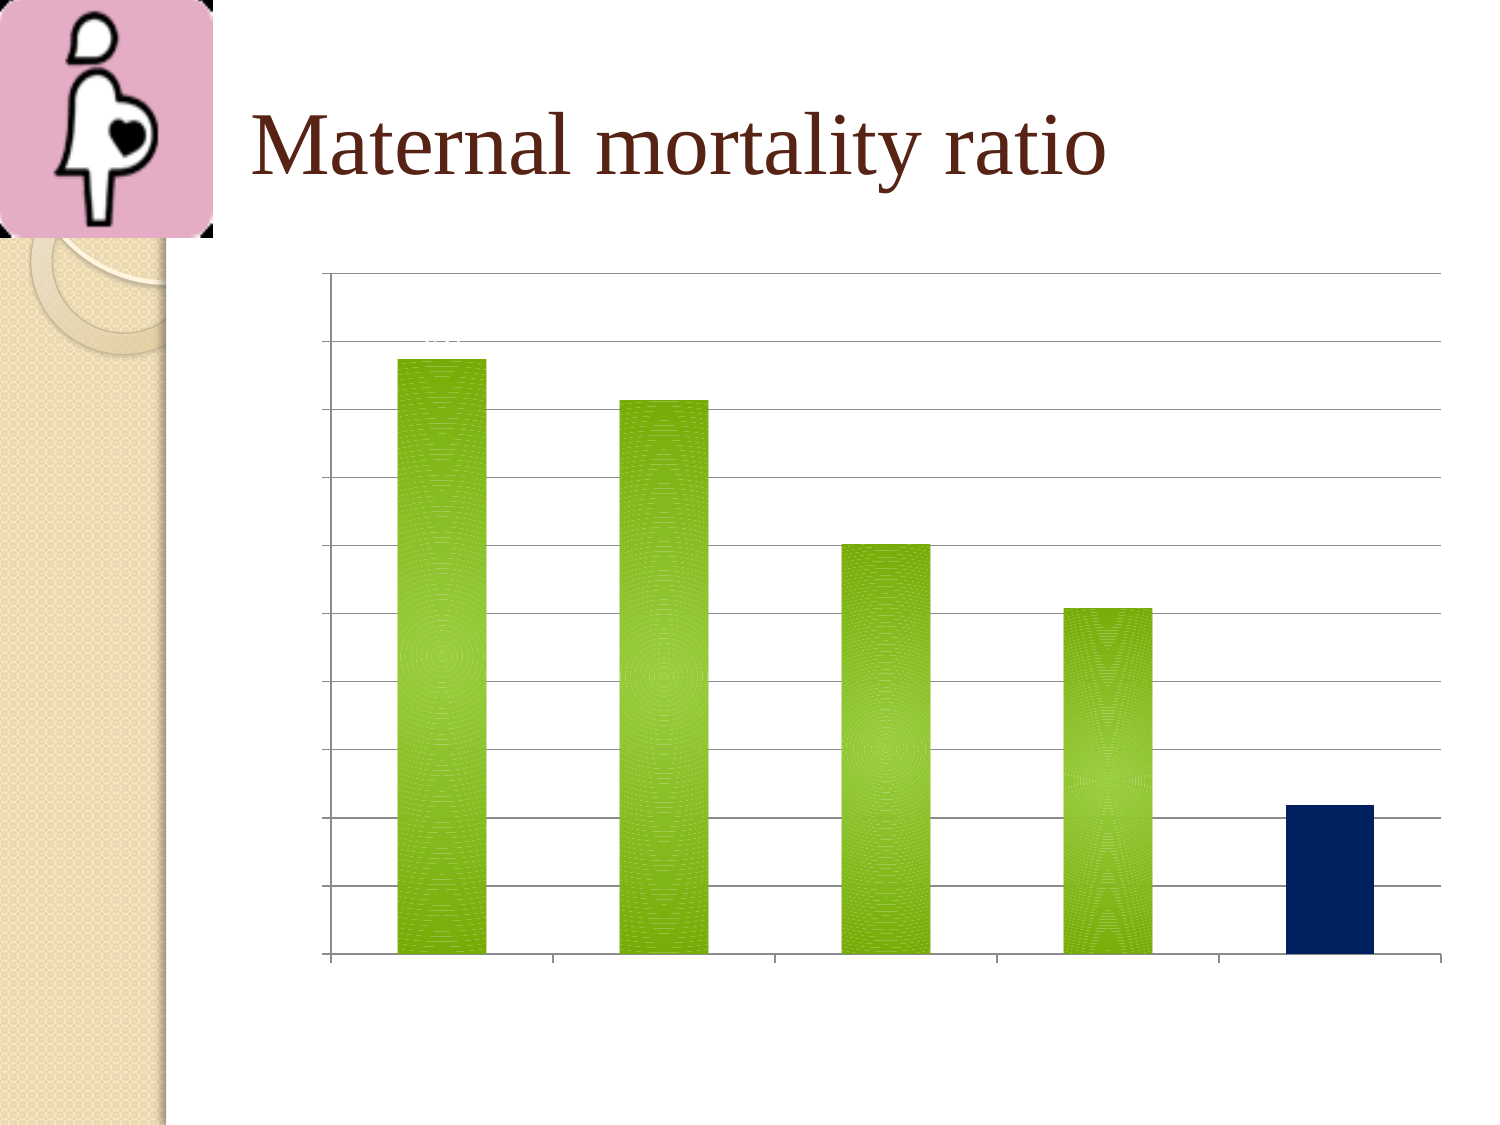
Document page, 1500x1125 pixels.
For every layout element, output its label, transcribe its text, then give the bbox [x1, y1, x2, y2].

chart [235, 237, 1466, 1026]
title Maternal mortality ratio [235, 45, 1466, 233]
picture [0, 0, 213, 238]
